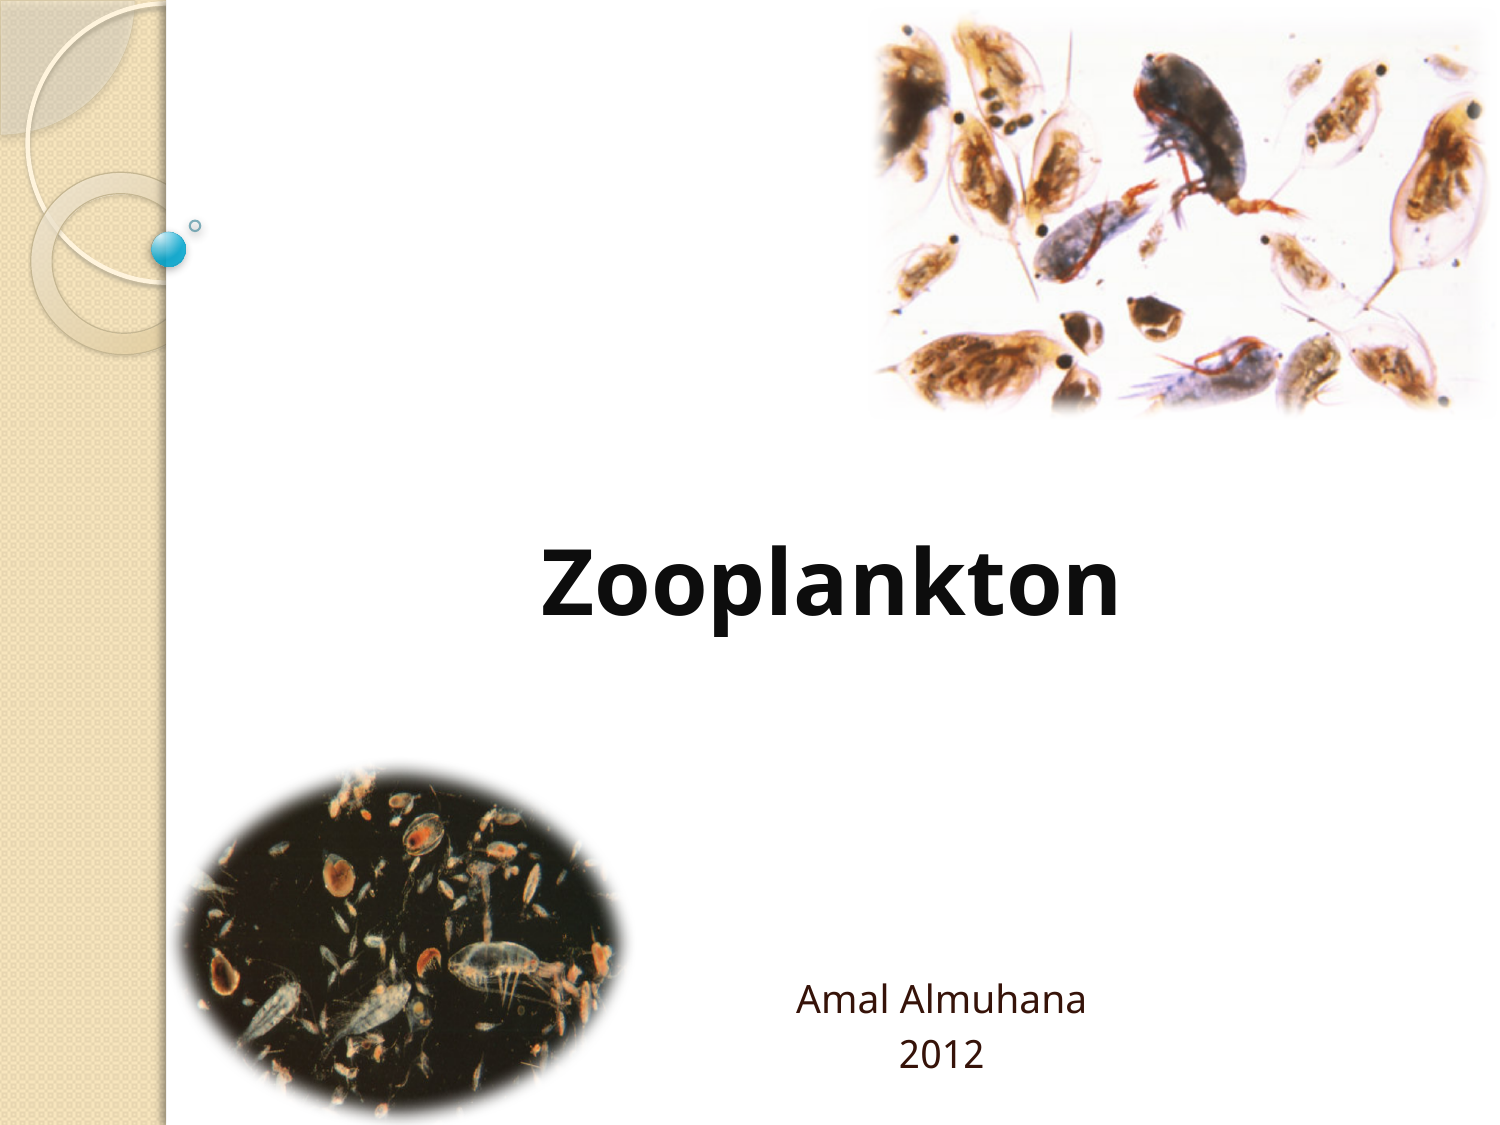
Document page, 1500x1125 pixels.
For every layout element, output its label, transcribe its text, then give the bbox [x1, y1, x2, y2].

subtitle Amal Almuhana 2012 [645, 862, 1300, 1087]
picture [162, 755, 638, 1125]
title Zooplankton [225, 399, 1440, 642]
picture [867, 7, 1499, 421]
